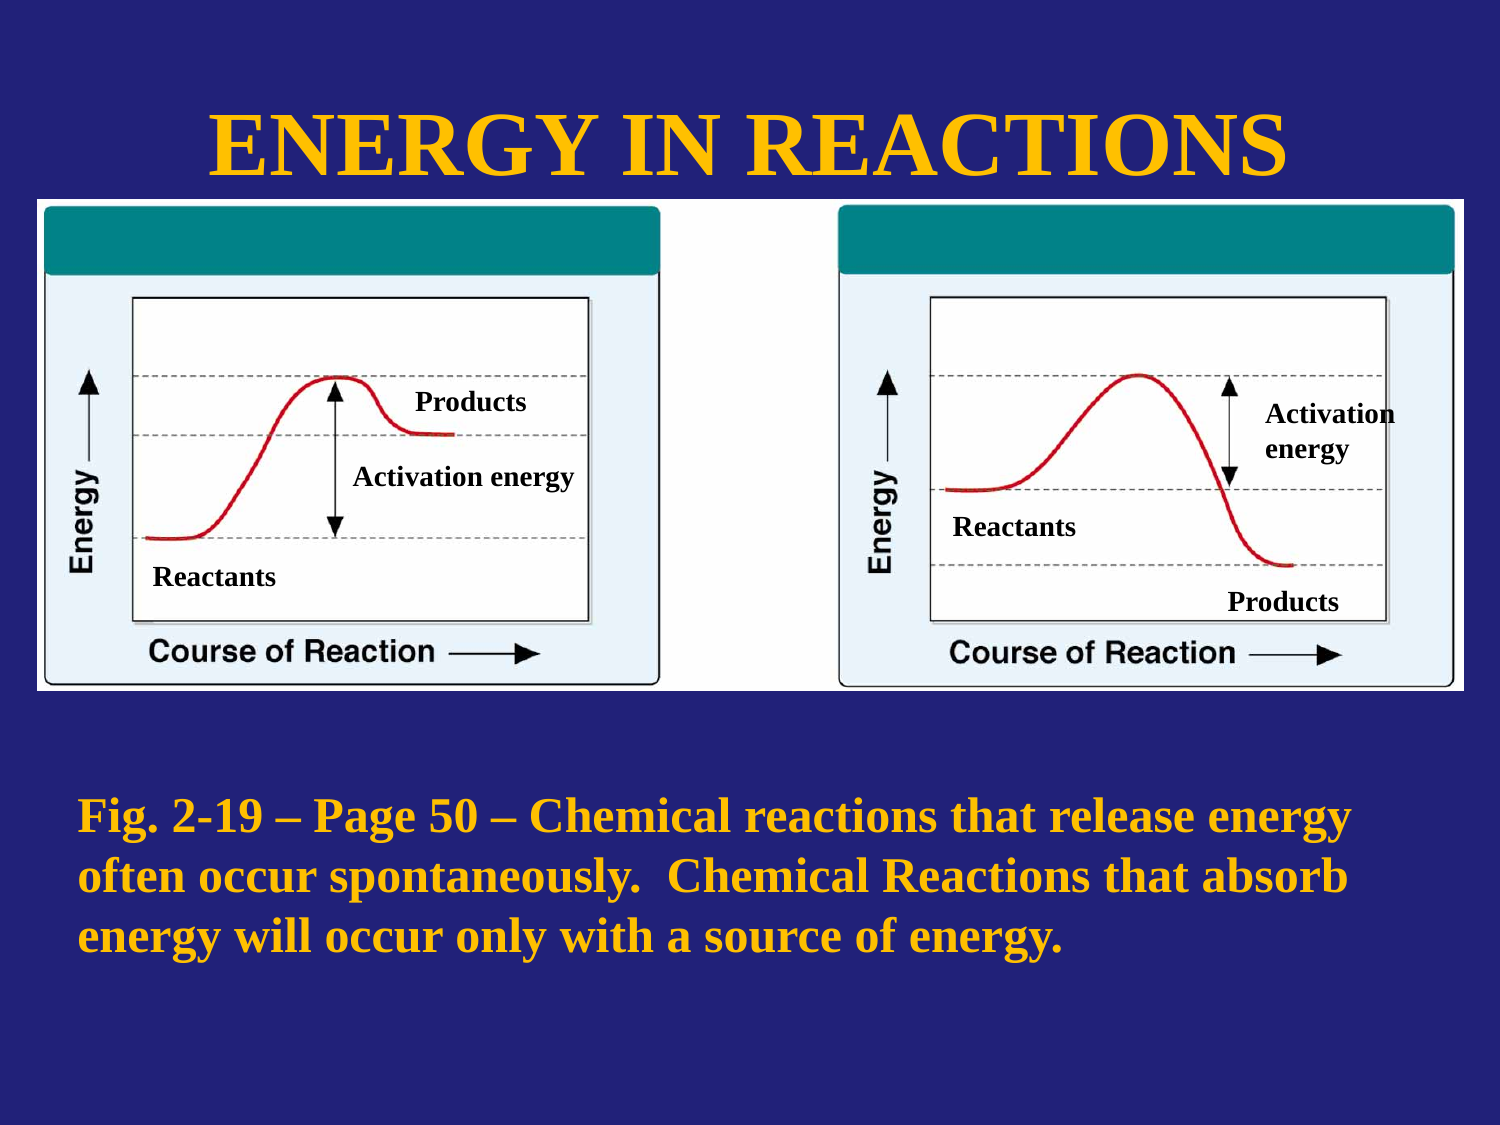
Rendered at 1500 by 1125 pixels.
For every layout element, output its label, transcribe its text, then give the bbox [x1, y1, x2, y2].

text_box Fig. 2-19 – Page 50 – Chemical reactions that release energy often occur spontaneously. Chemical Reactions that absorb energy will occur only with a source of energy. [62, 774, 1438, 970]
title ENERGY IN REACTIONS [75, 45, 1425, 198]
picture [37, 199, 1464, 691]
